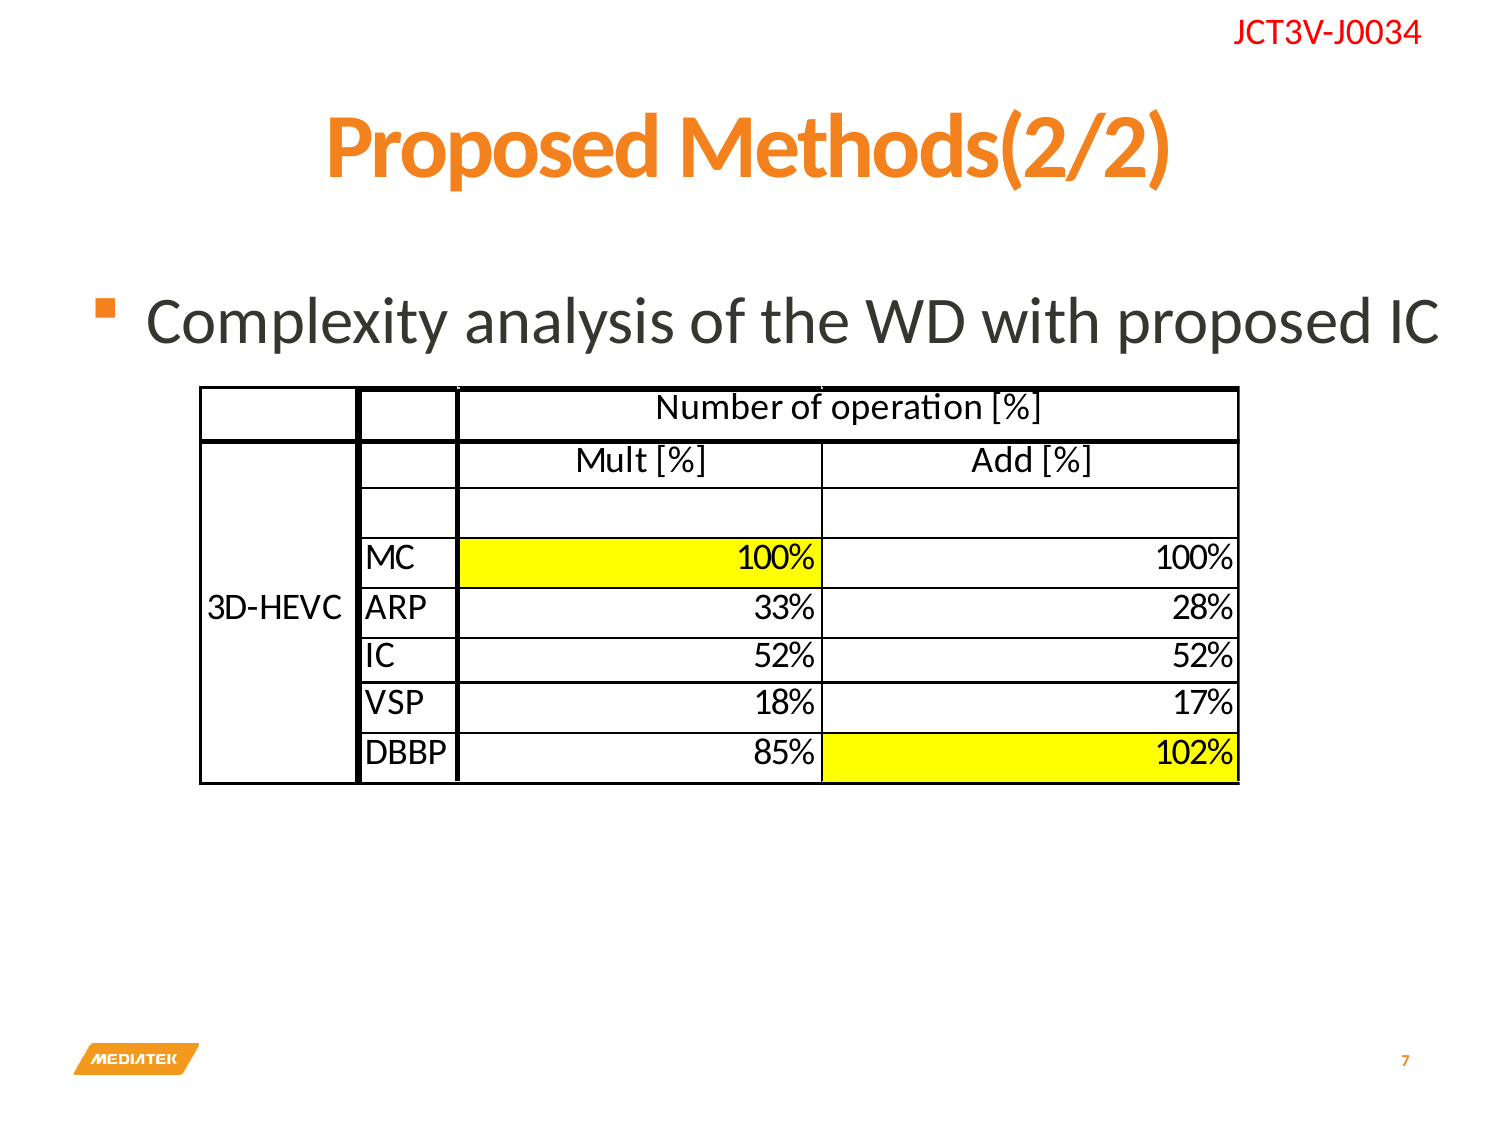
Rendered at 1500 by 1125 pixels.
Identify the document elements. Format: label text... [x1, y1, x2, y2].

title Proposed Methods(2/2) [75, 99, 1425, 269]
slide_number 7 [1251, 1029, 1425, 1090]
list Complexity analysis of the WD with proposed IC [75, 269, 1500, 990]
picture [73, 1043, 199, 1075]
picture [198, 386, 1243, 787]
